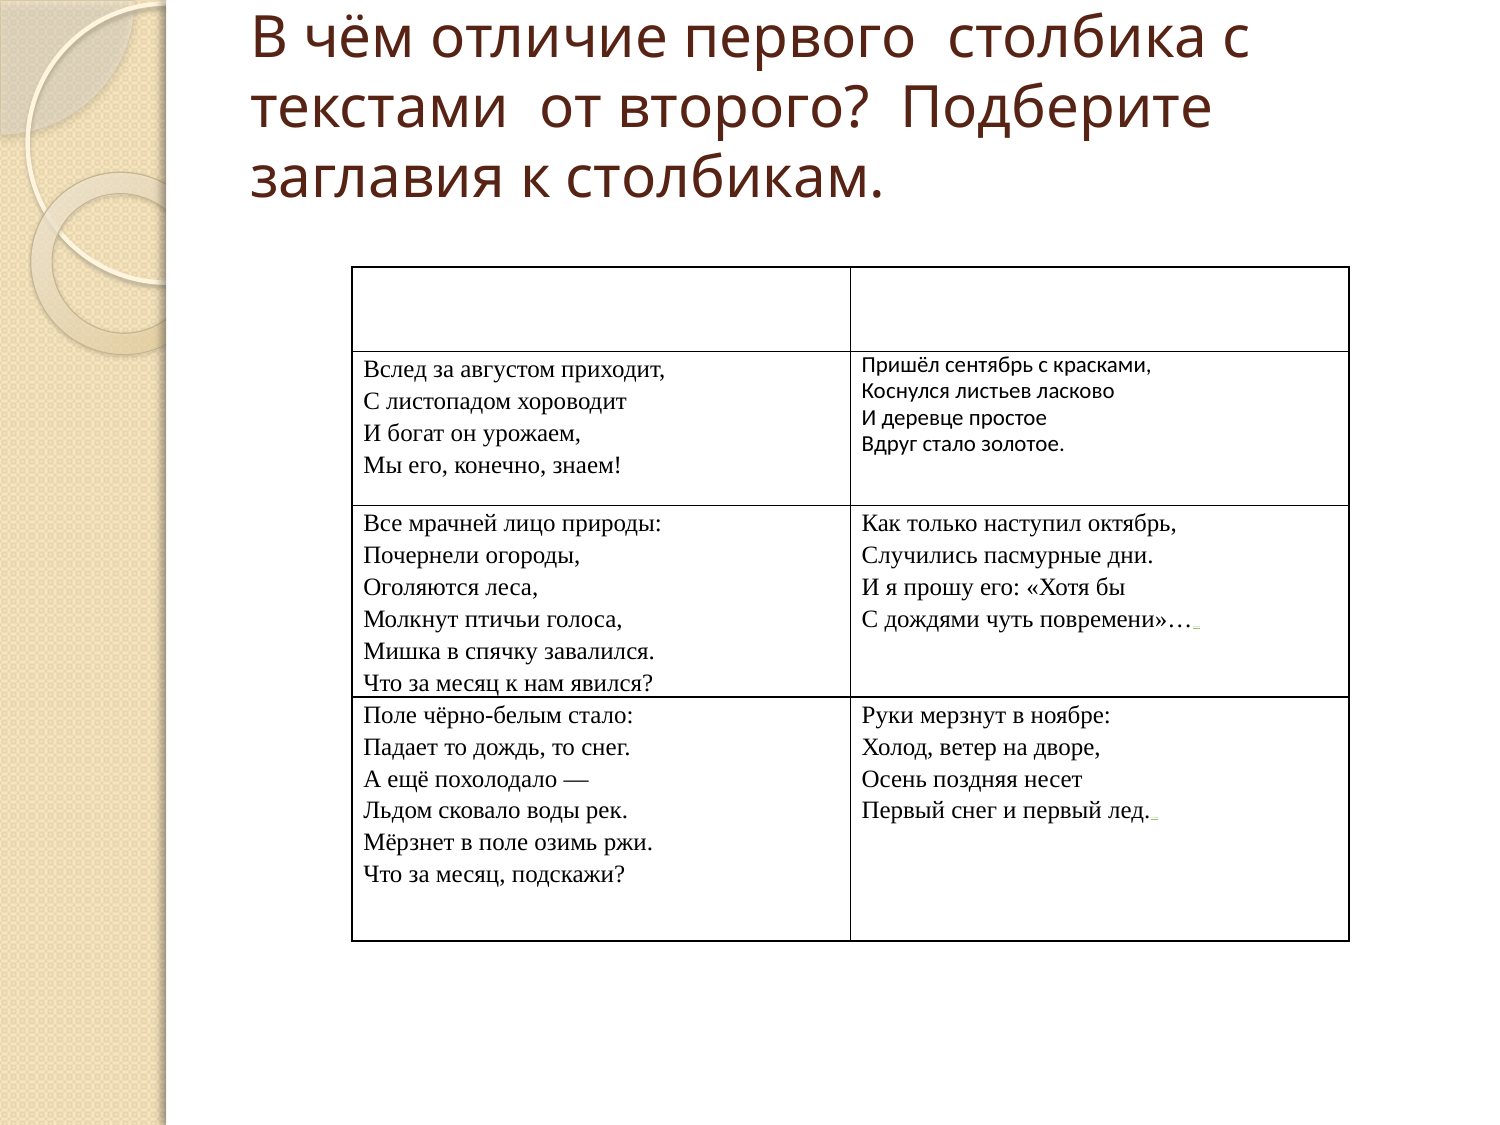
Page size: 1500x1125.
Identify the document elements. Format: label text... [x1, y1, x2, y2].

table_header [353, 268, 850, 351]
table_cell Пришёл сентябрь с красками, Коснулся листьев ласково И деревце простое Вдруг стало золотое. [851, 352, 1348, 505]
table_cell Вслед за августом приходит, С листопадом хороводит И богат он урожаем, Мы его, конечно, знаем! [353, 352, 850, 505]
table_cell Поле чёрно-белым стало: Падает то дождь, то снег. А ещё похолодало — Льдом сковало воды рек. Мёрзнет в поле озимь ржи. Что за месяц, подскажи? [353, 698, 850, 940]
table_cell Все мрачней лицо природы: Почернели огороды, Оголяются леса, Молкнут птичьи голоса, Мишка в спячку завалился. Что за месяц к нам явился? [353, 506, 850, 696]
table_cell Как только наступил октябрь, Случились пасмурные дни. И я прошу его: «Хотя бы С дождями чуть повремени»…источник [851, 506, 1348, 696]
table_cell Руки мерзнут в ноябре: Холод, ветер на дворе, Осень поздняя несет Первый снег и первый лед.источник [851, 698, 1348, 940]
table_header [851, 268, 1348, 351]
title В чём отличие первого столбика с текстами от второго? Подберите заглавия к столбикам. [235, 45, 1466, 233]
